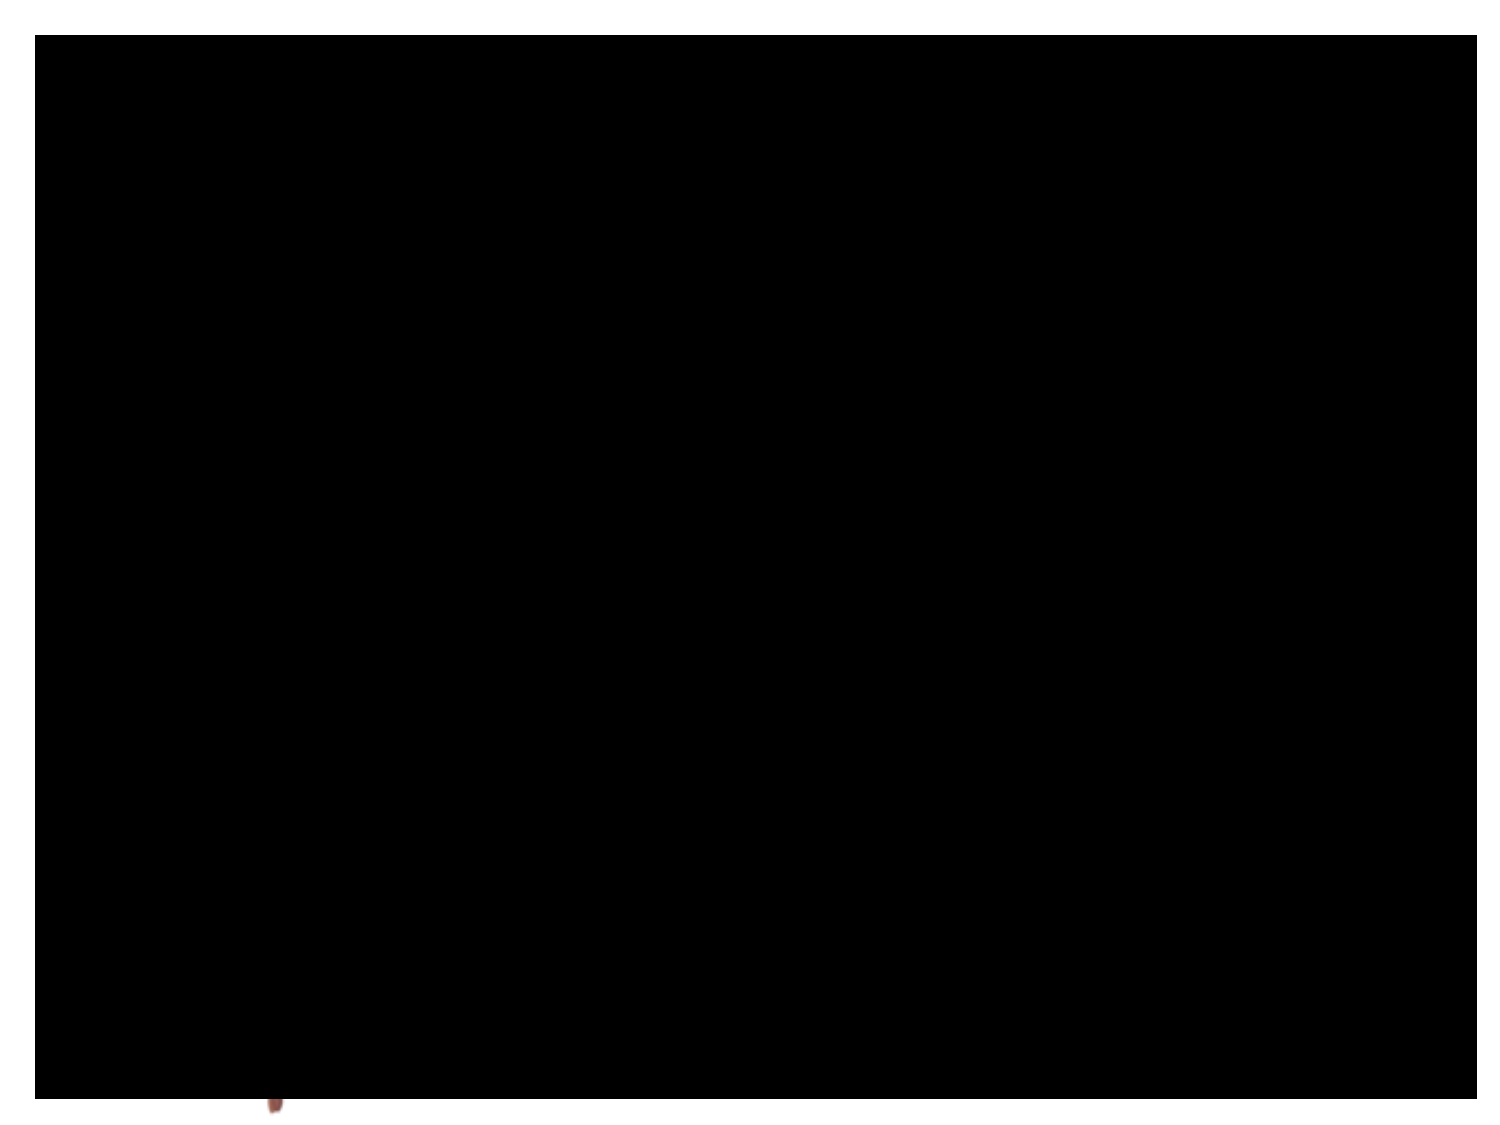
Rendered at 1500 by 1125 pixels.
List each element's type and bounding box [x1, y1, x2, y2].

list [34, 34, 1478, 1100]
picture [0, 0, 1500, 1125]
